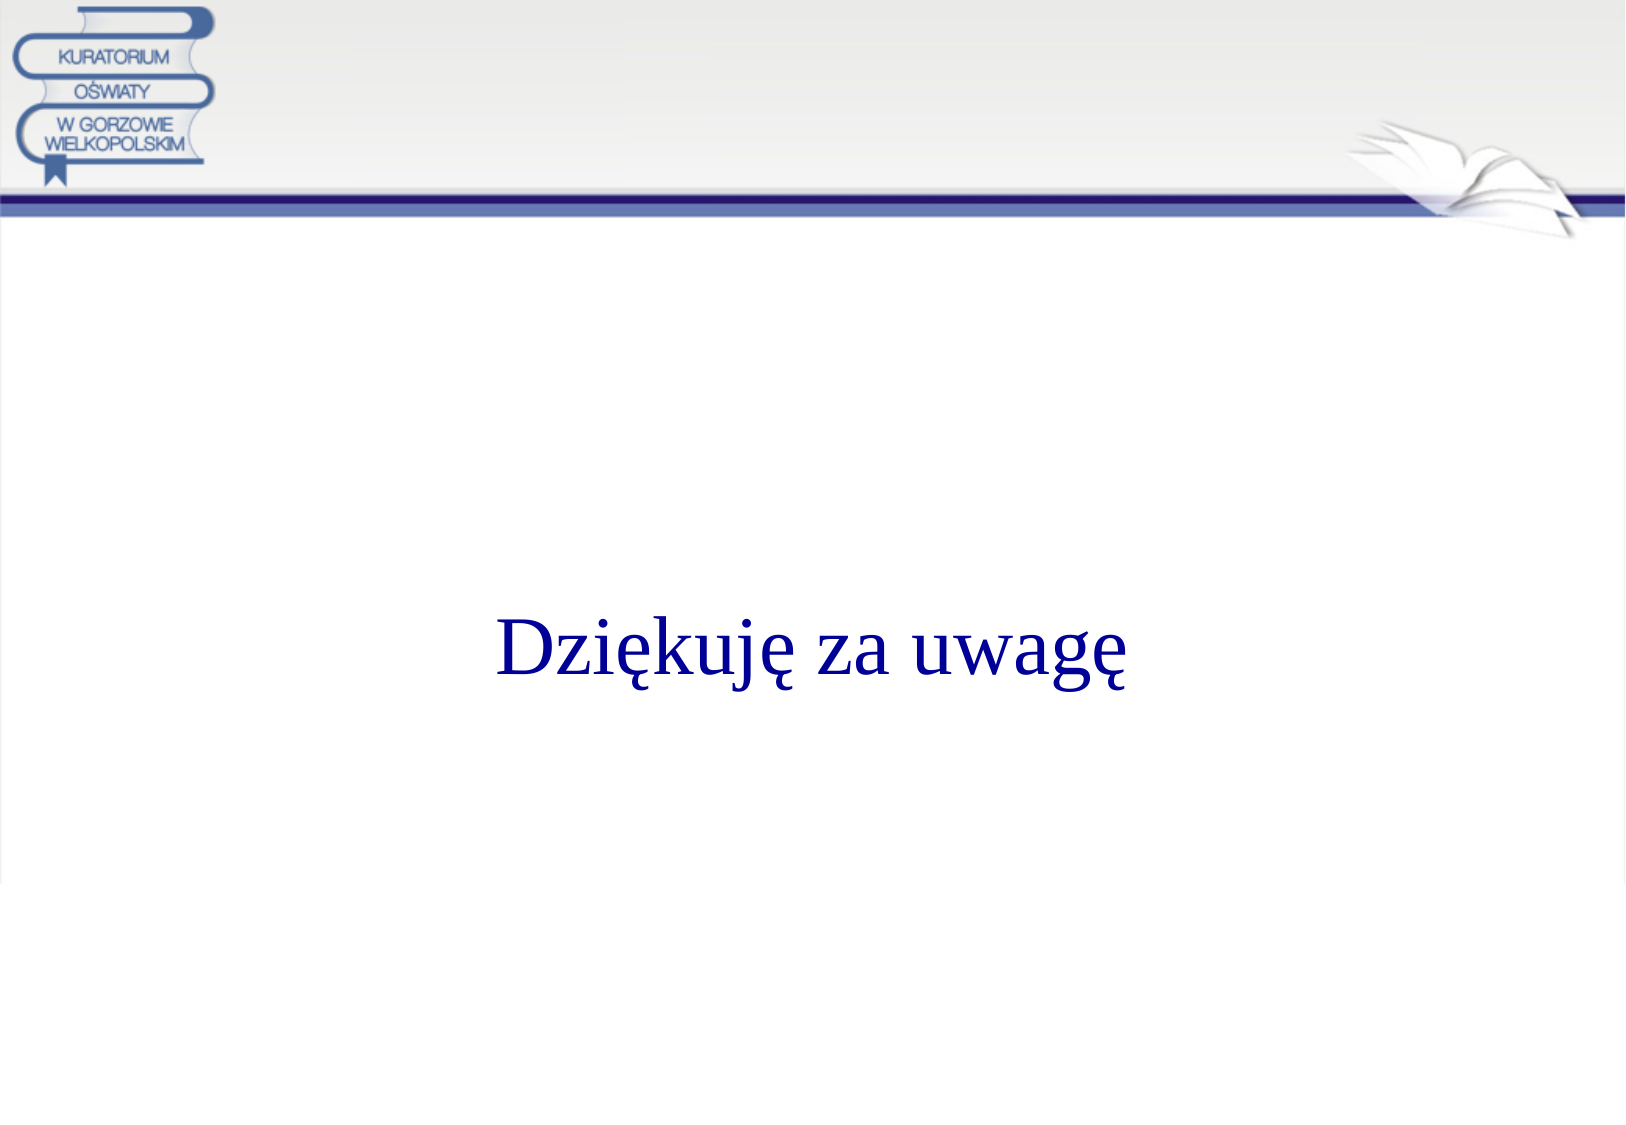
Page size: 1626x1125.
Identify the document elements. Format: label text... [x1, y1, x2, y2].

picture [0, 0, 1626, 1125]
list Dziękuję za uwagę [25, 234, 1600, 938]
